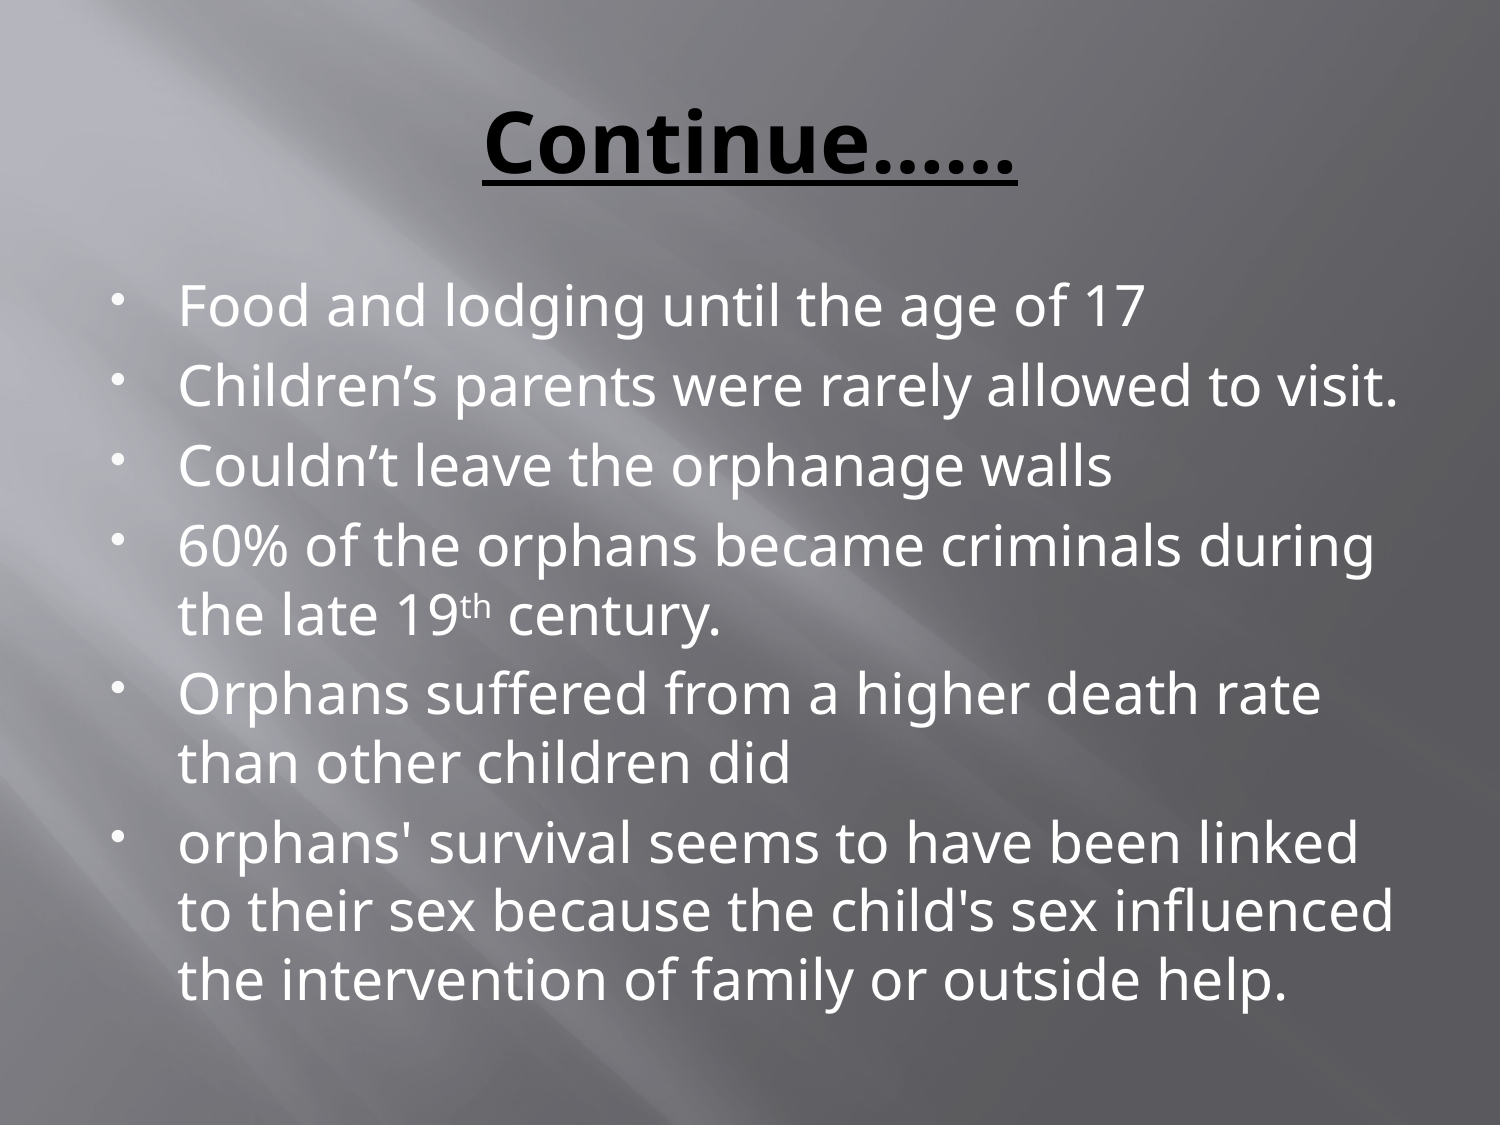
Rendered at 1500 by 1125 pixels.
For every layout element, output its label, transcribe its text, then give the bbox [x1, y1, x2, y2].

list Food and lodging until the age of 17 Children’s parents were rarely allowed to visit. Couldn’t leave the orphanage walls 60% of the orphans became criminals during the late 19th century. Orphans suffered from a higher death rate than other children did orphans' survival seems to have been linked to their sex because the child's sex influenced the intervention of family or outside help. [75, 262, 1425, 1035]
title Continue…… [75, 45, 1425, 233]
